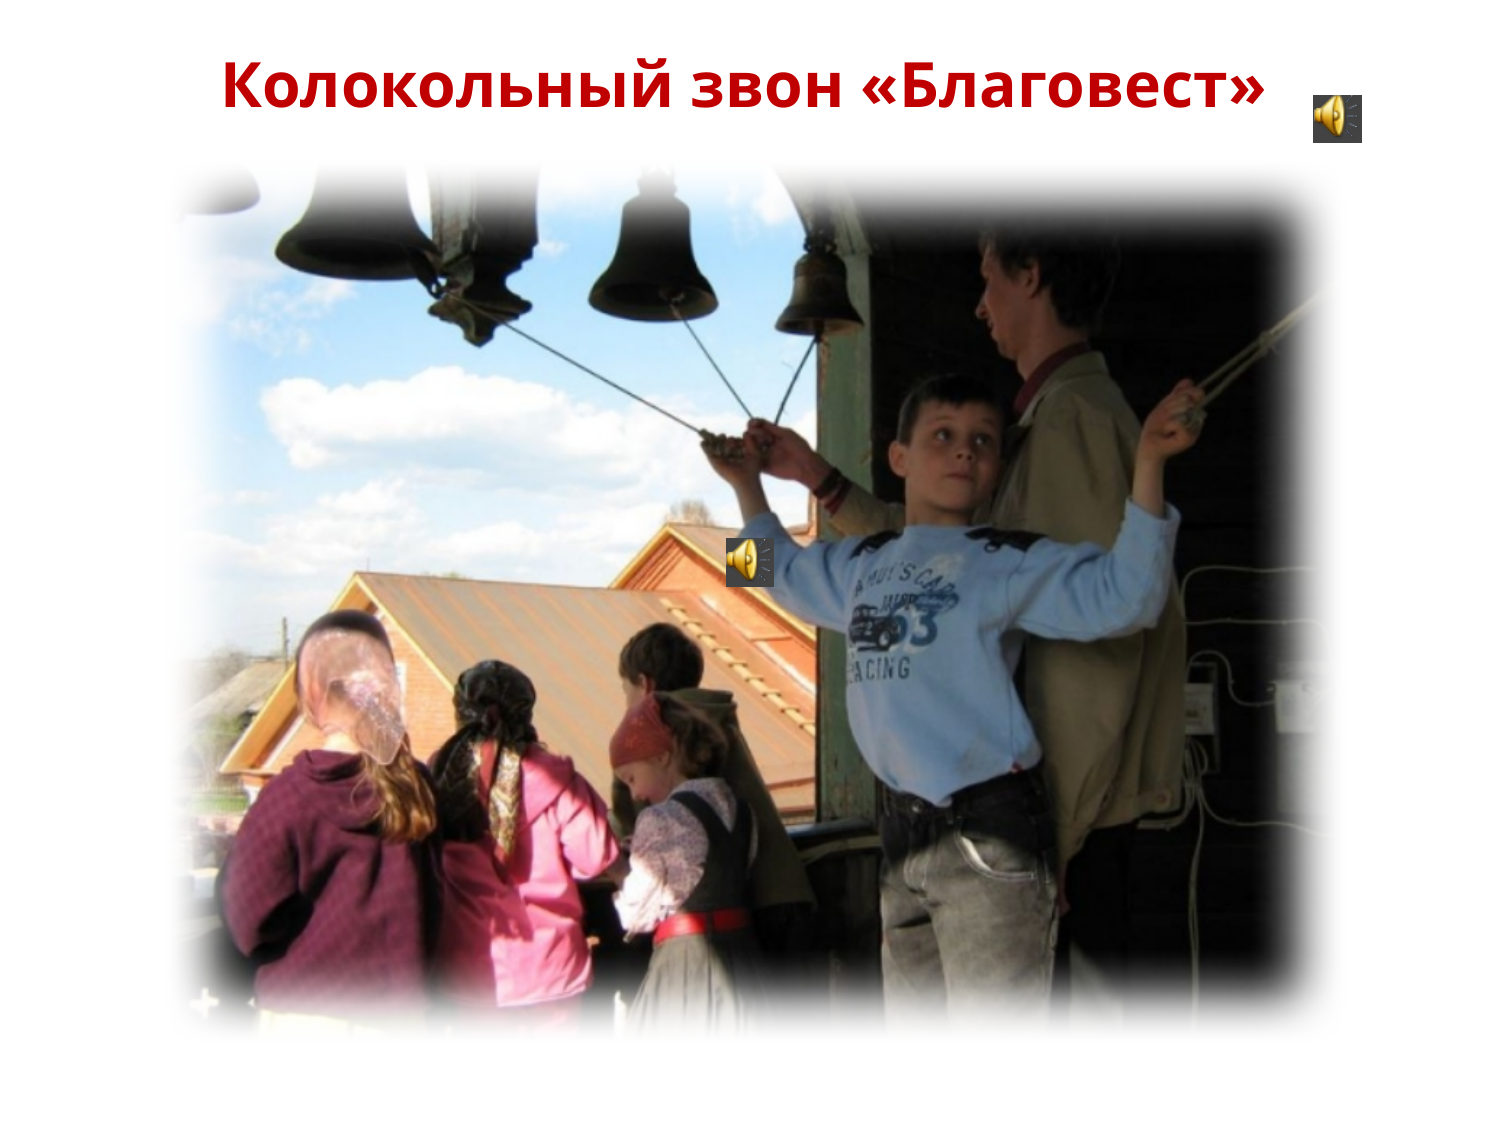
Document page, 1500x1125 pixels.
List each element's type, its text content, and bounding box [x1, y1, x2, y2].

title Колокольный звон «Благовест» [116, 0, 1372, 165]
picture [1312, 93, 1363, 145]
picture [163, 157, 1348, 1047]
